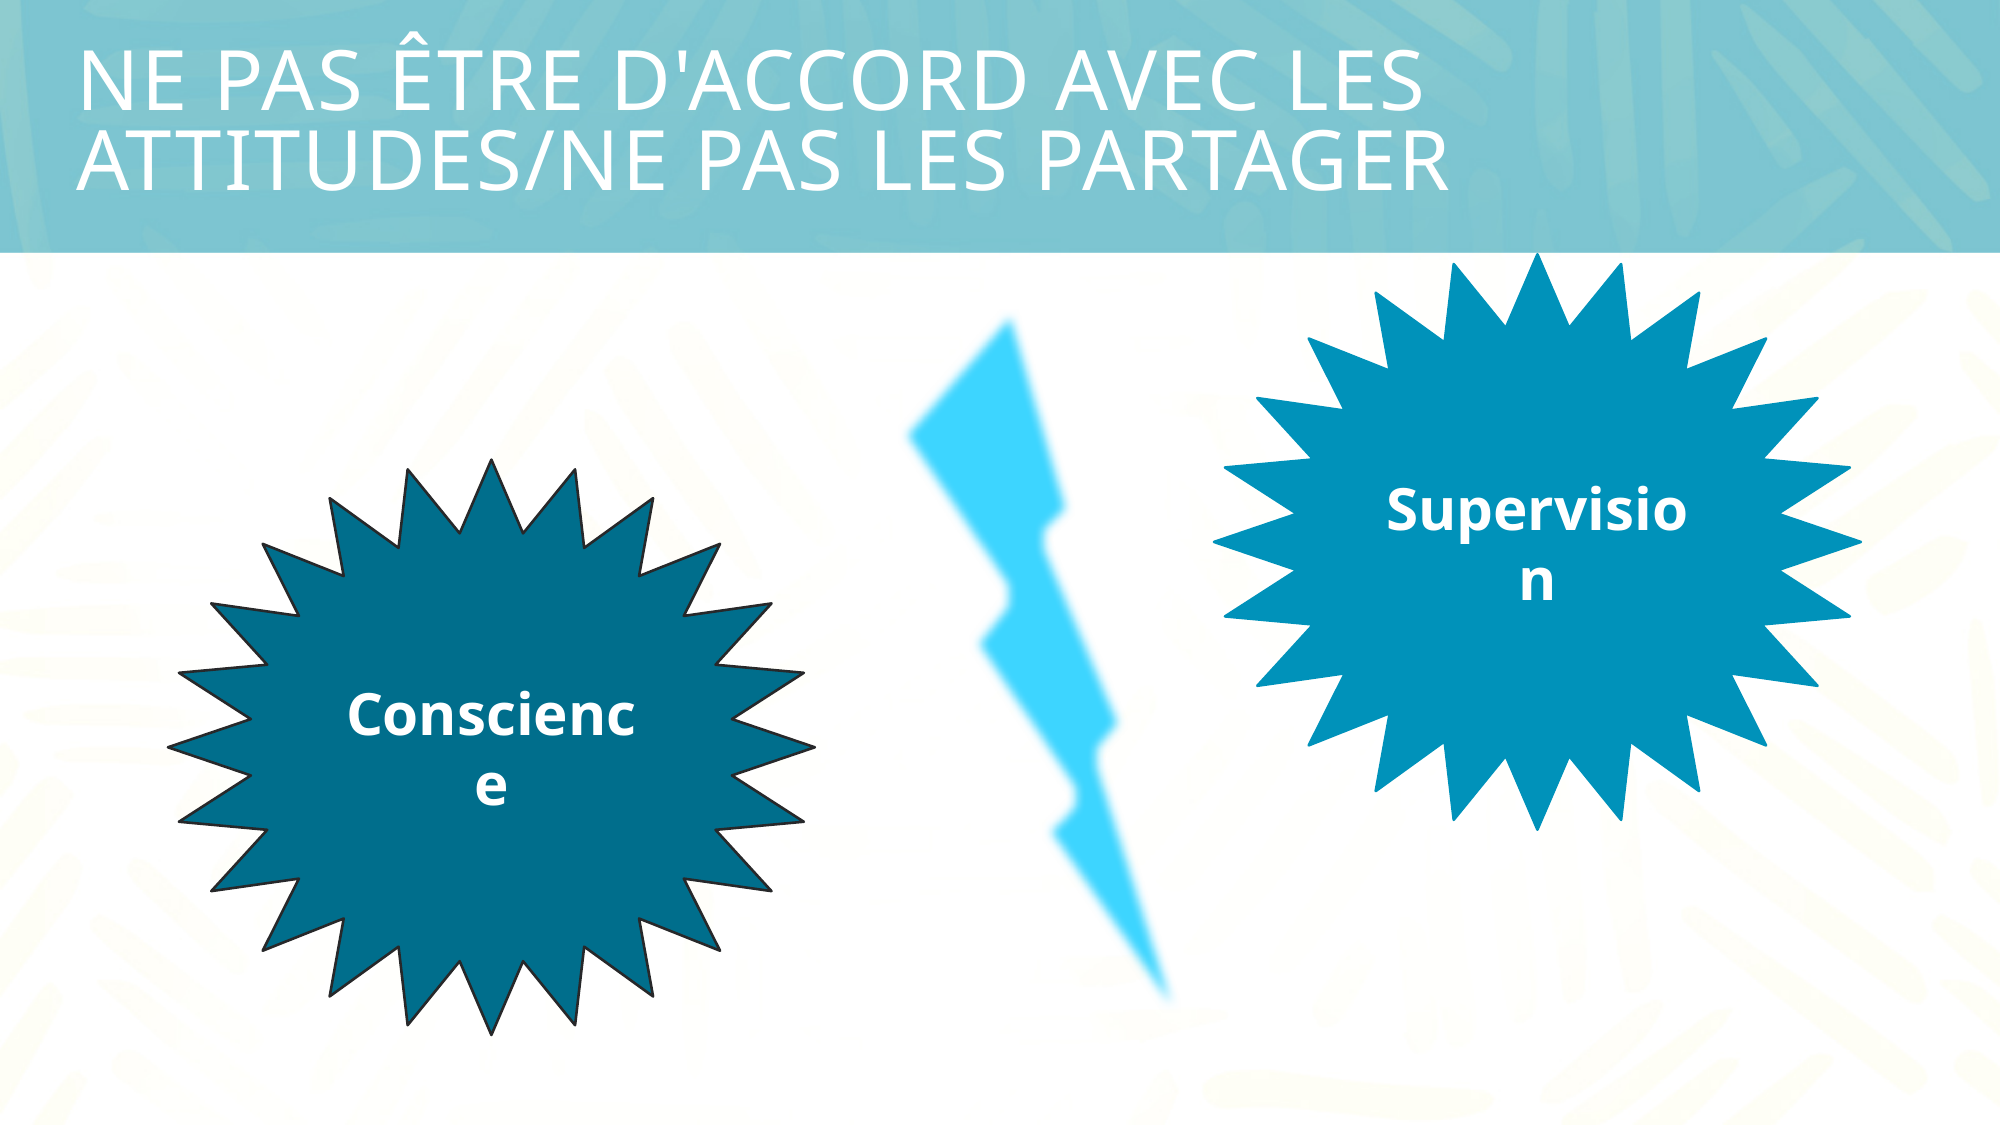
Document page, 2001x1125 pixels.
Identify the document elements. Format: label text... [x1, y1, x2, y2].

text_box Conscience [166, 458, 817, 1037]
text_box Supervision [1212, 252, 1863, 831]
picture [0, 0, 2000, 1125]
title Ne pas être d'accord avec les attitudes/ne pas les partager [61, 33, 1938, 220]
text_box [917, 333, 1149, 958]
